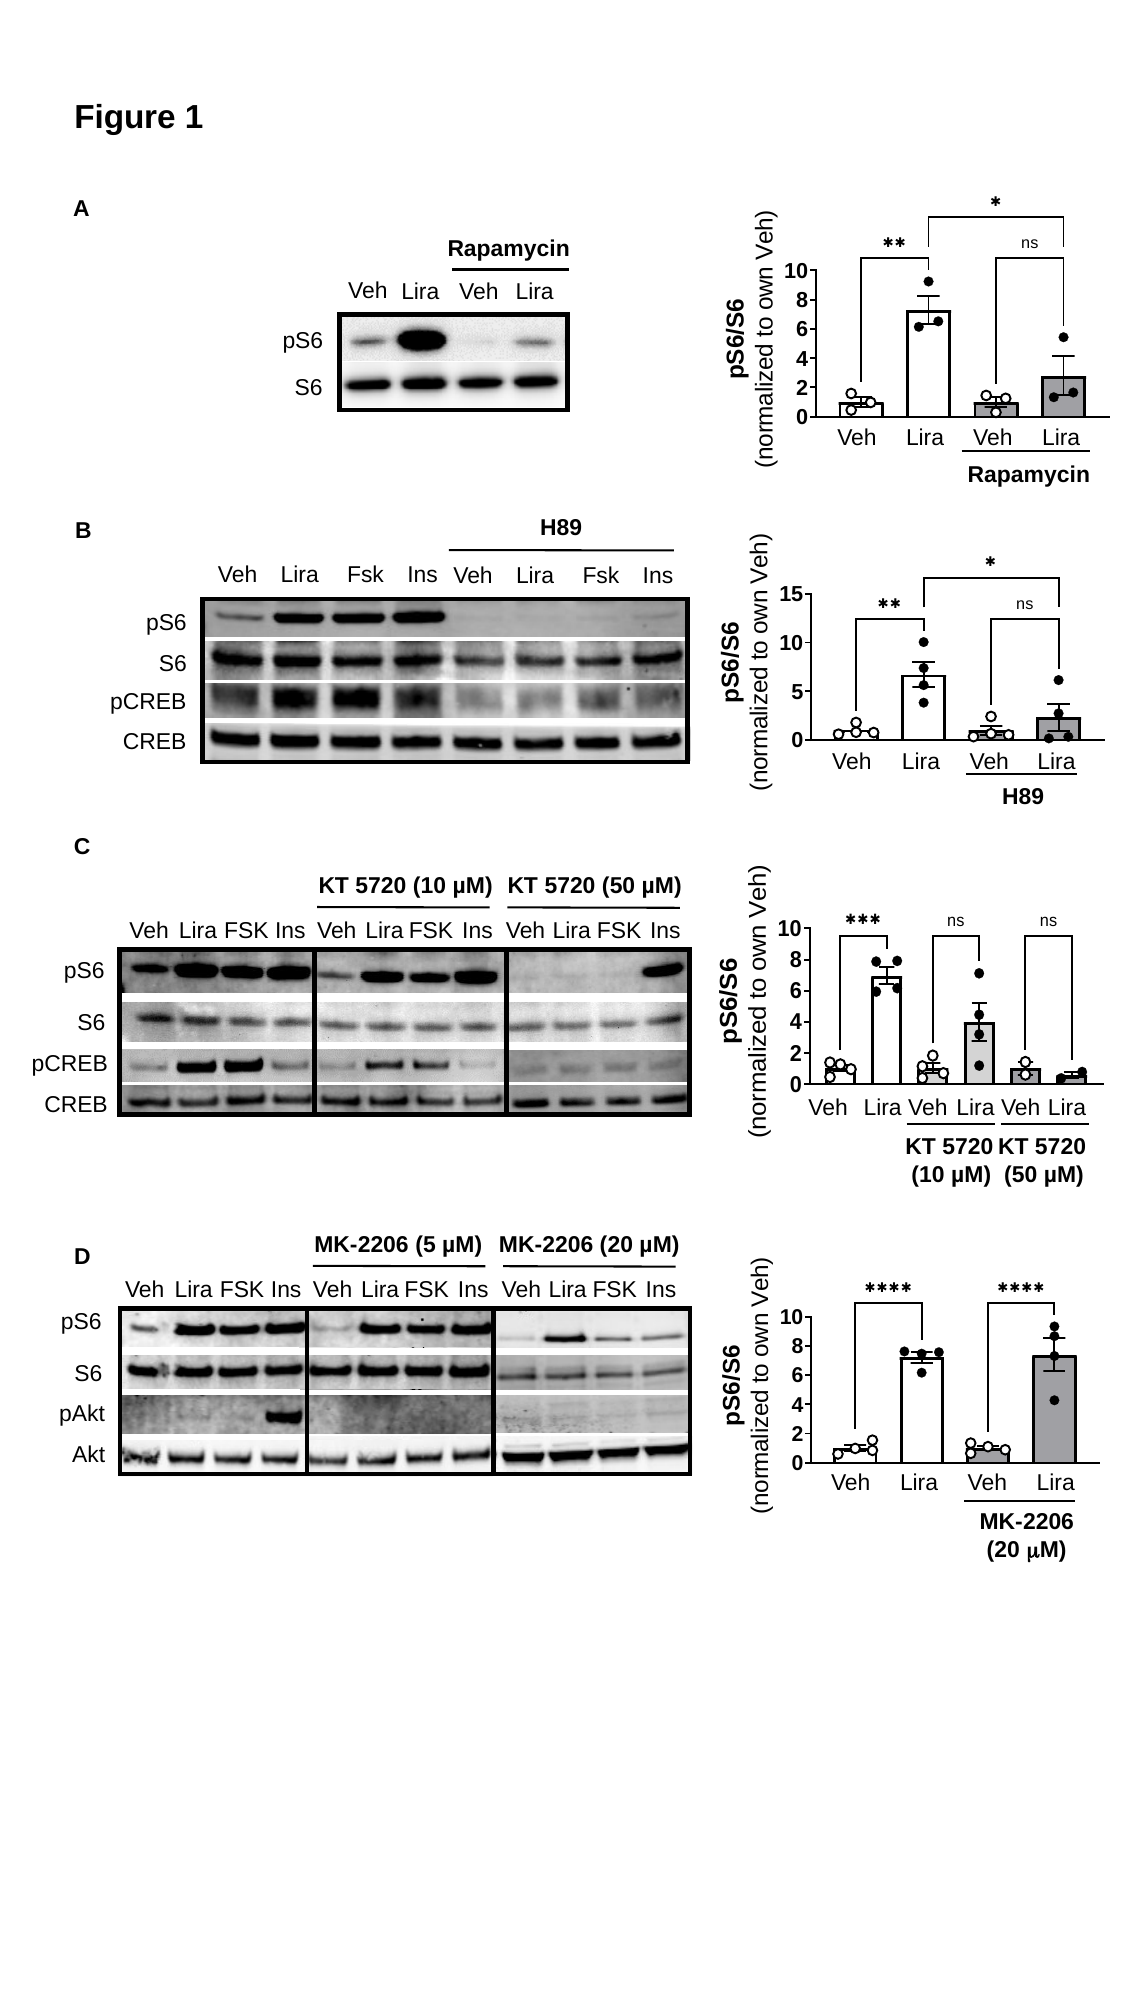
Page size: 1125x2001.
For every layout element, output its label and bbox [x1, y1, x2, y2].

text_box [15, 87, 1119, 1571]
